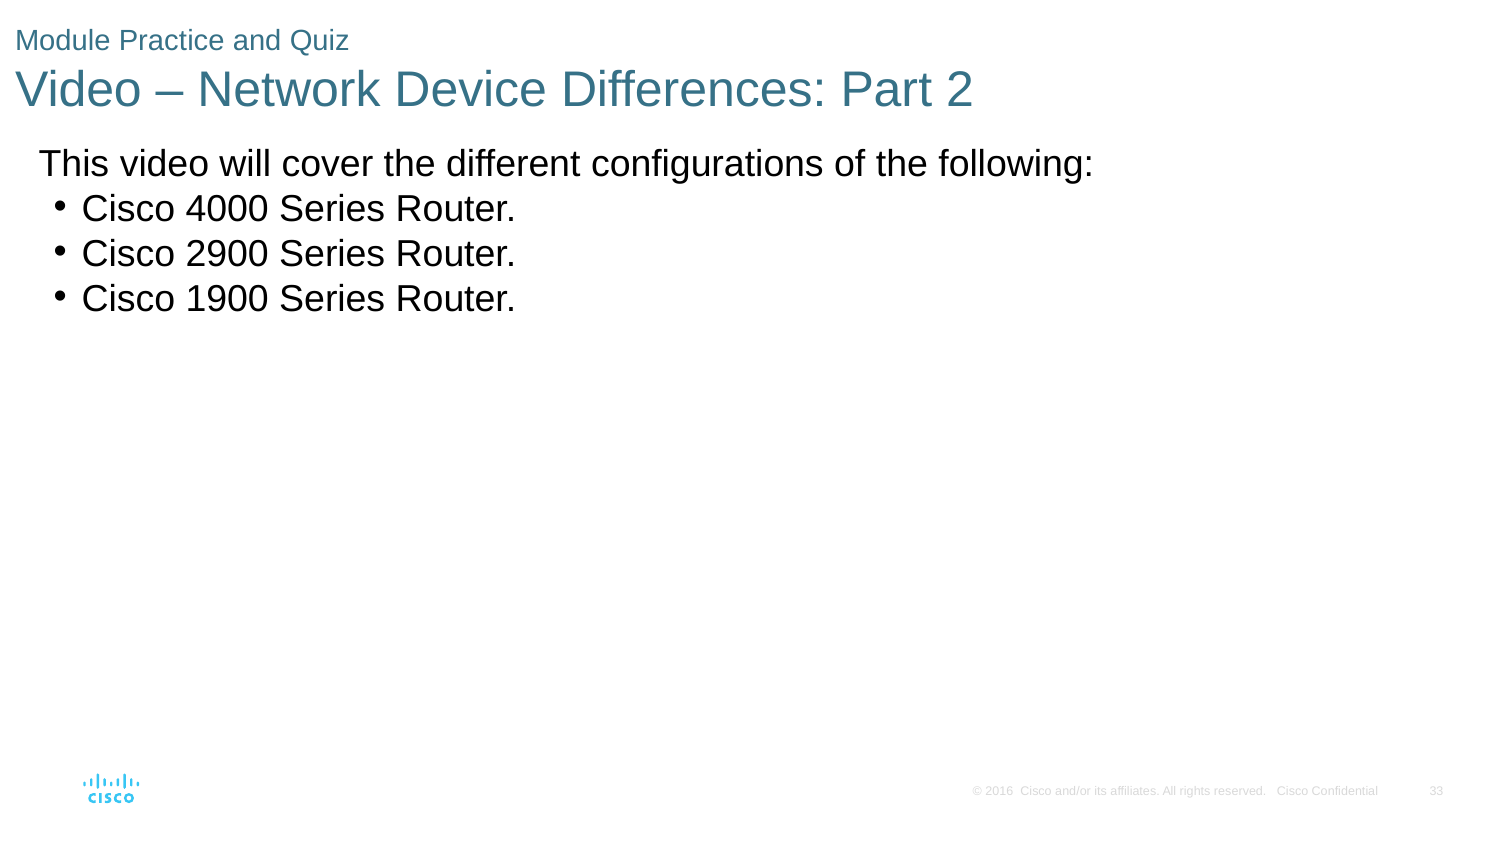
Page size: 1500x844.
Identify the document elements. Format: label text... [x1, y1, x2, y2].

title Module Practice and Quiz Video – Network Device Differences: Part 2 [0, 6, 1500, 131]
list This video will cover the different configurations of the following: Cisco 4000 Series Router. Cisco 2900 Series Router. Cisco 1900 Series Router. [23, 131, 1476, 813]
